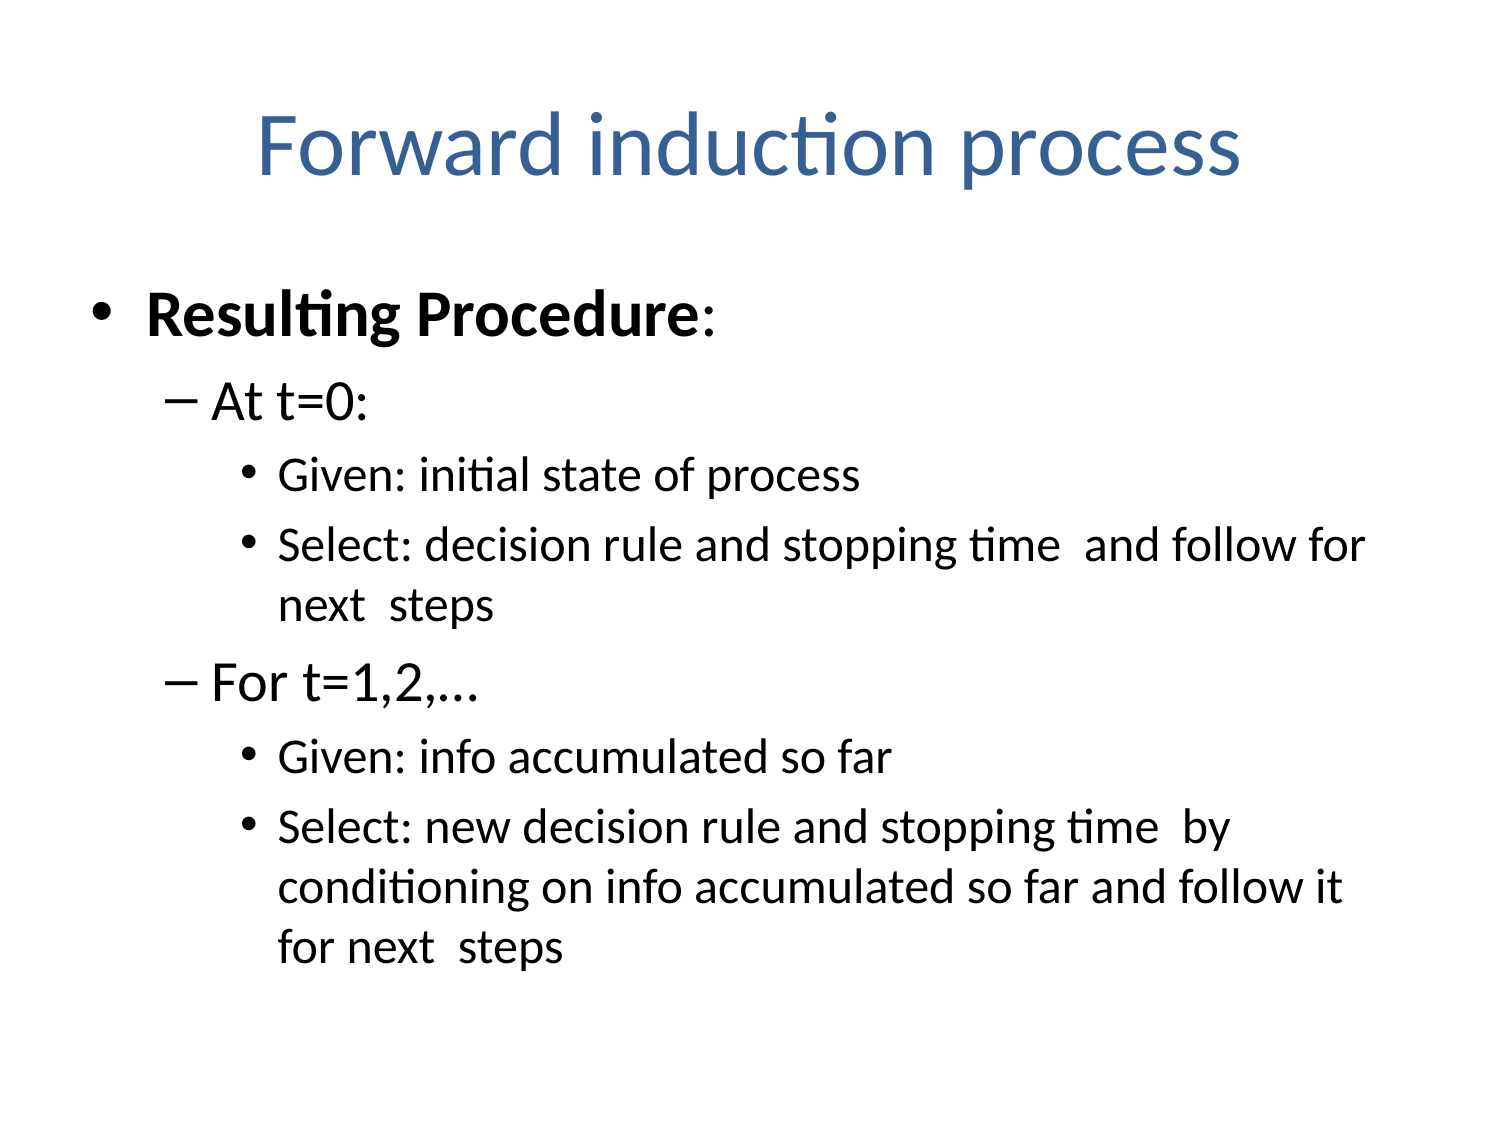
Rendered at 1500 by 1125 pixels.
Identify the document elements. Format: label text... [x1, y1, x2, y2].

title Forward induction process [75, 45, 1425, 233]
